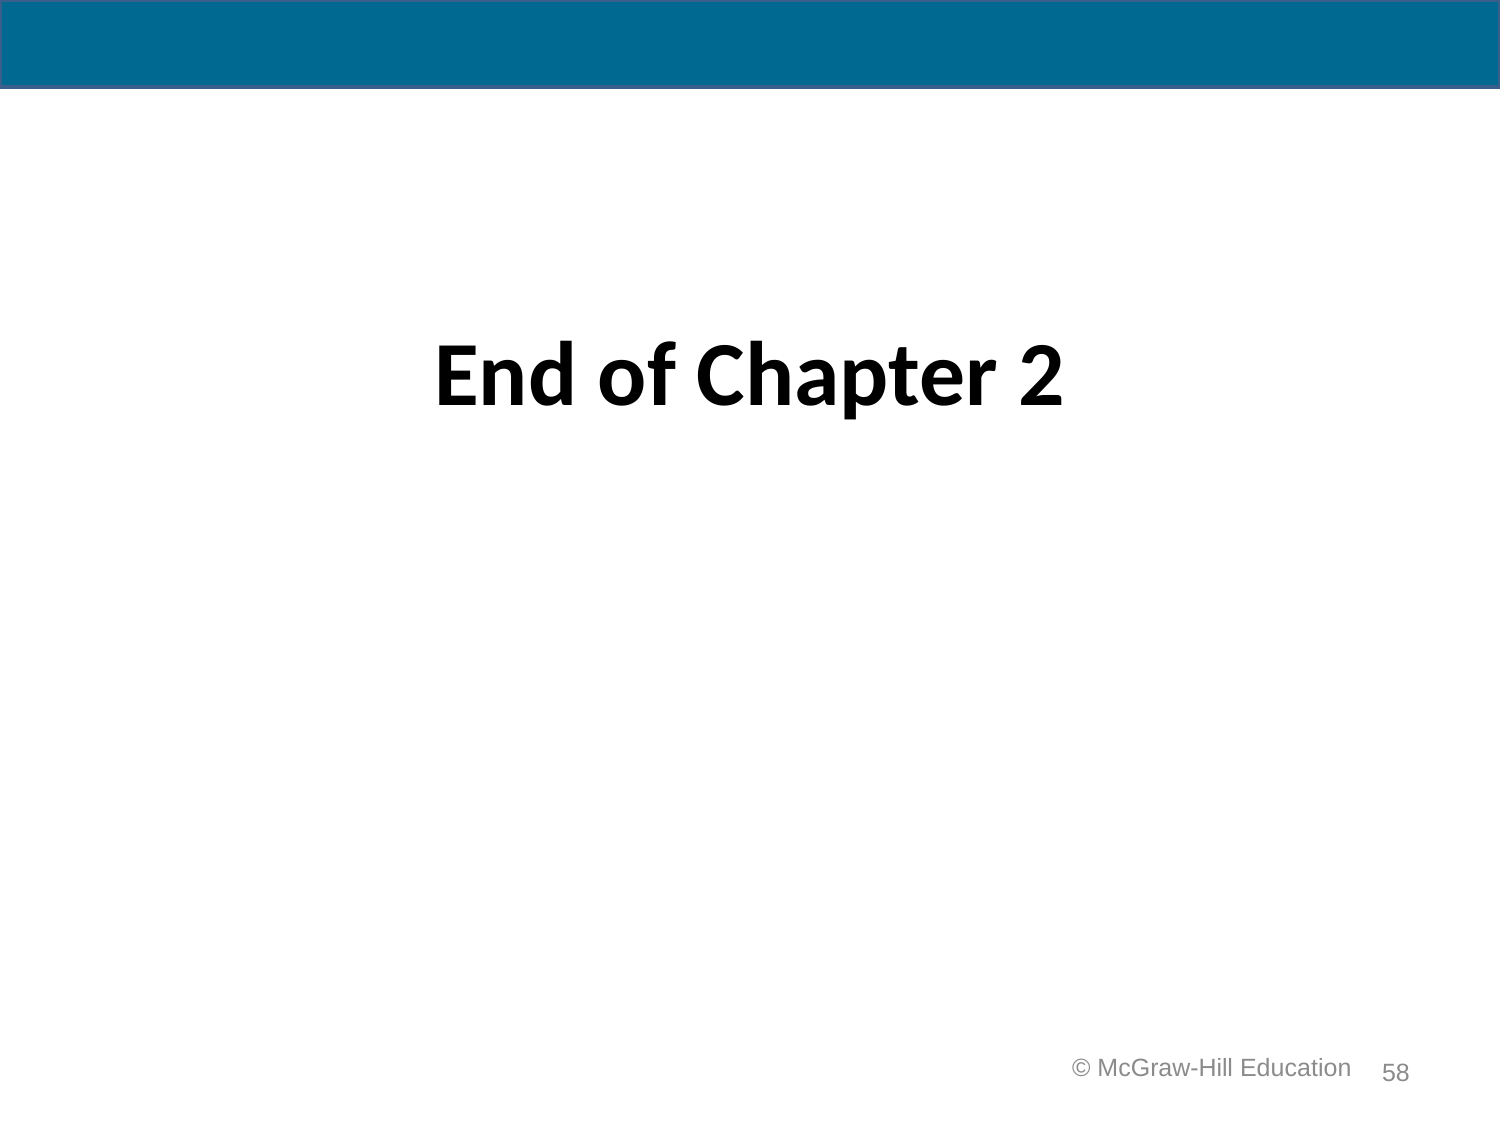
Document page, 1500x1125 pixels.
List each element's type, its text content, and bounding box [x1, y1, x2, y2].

text_box © McGraw-Hill Education [1050, 1043, 1400, 1104]
text_box [0, 0, 1500, 89]
title End of Chapter 2 [75, 275, 1425, 463]
slide_number 58 [1074, 1041, 1425, 1102]
